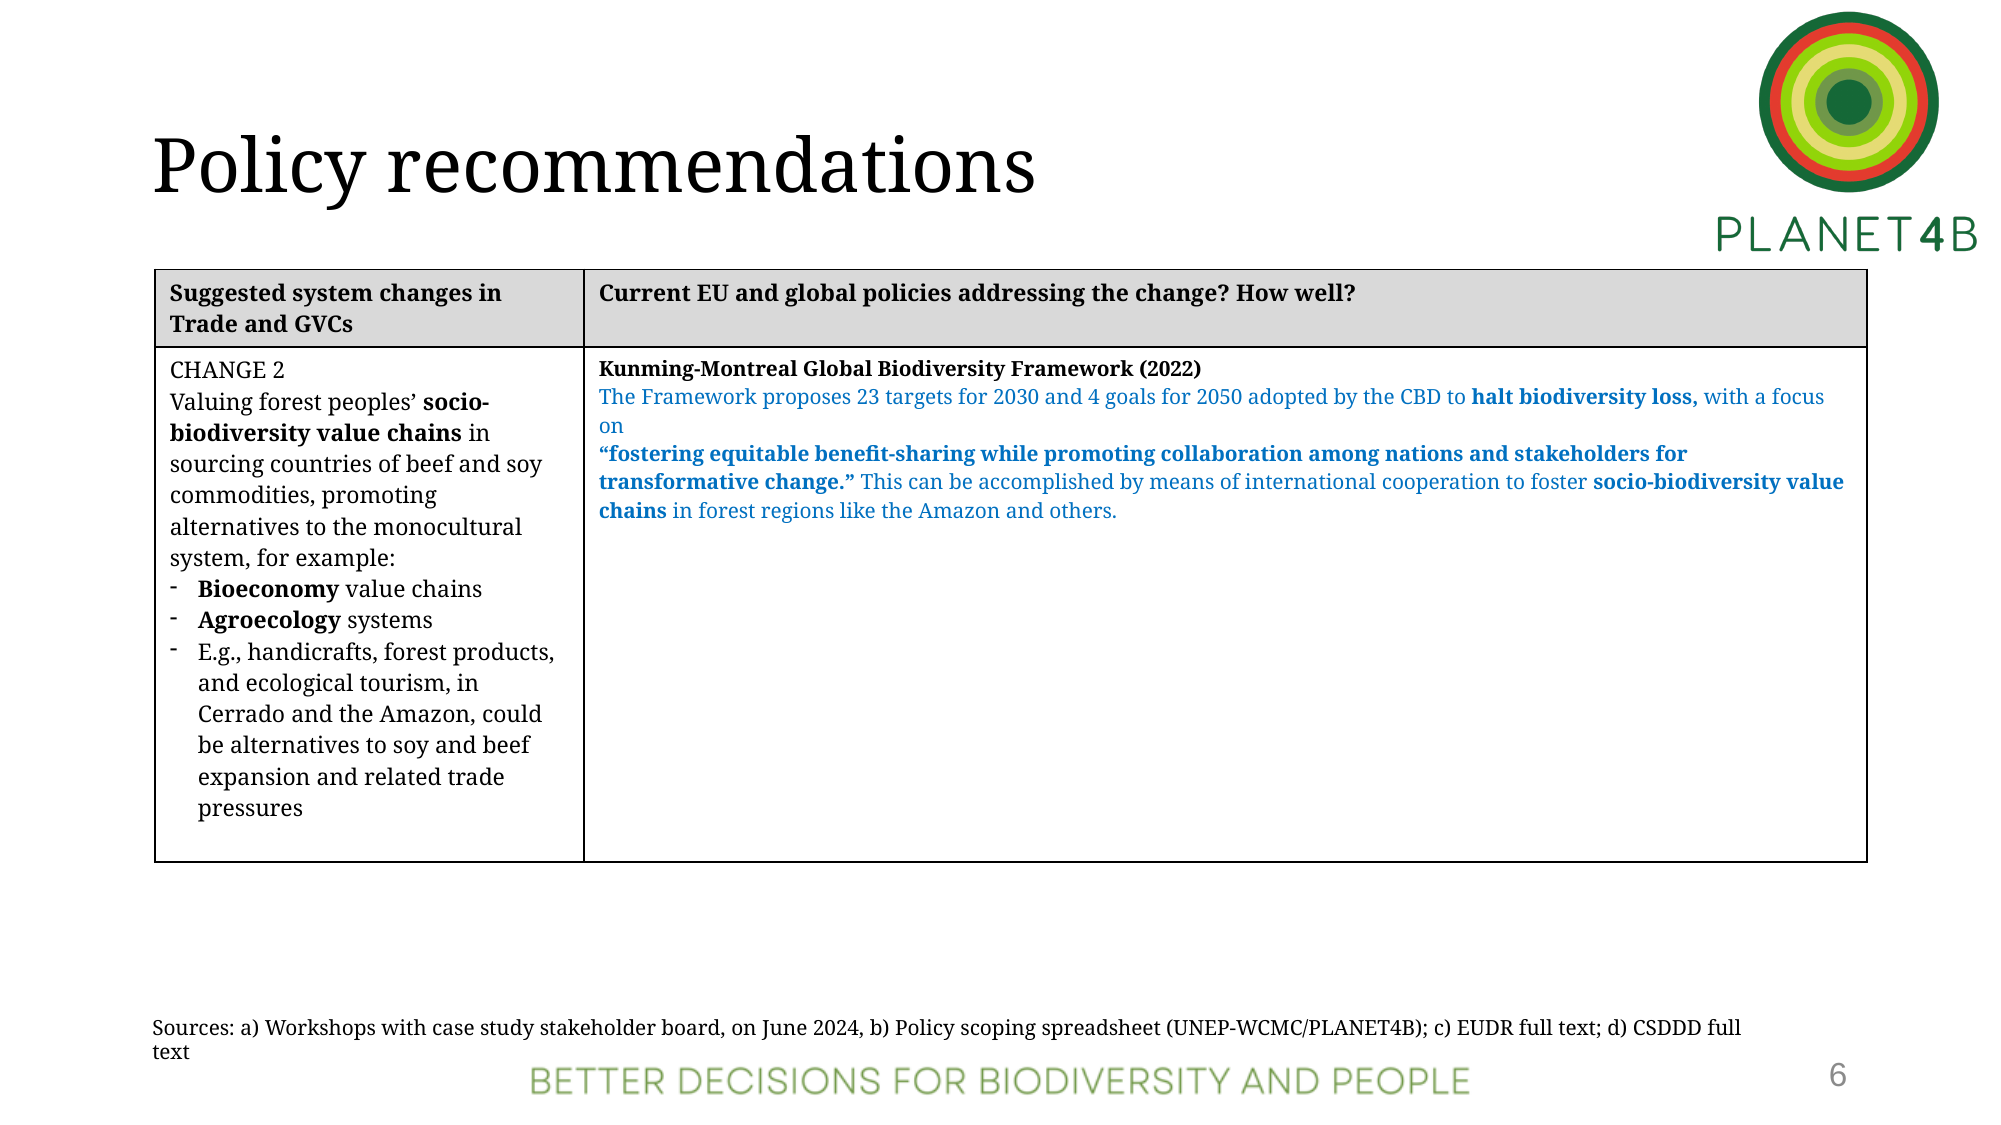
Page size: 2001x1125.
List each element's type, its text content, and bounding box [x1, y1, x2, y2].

picture [514, 1072, 1486, 1113]
table_cell CHANGE 2 Valuing forest peoples’ socio-biodiversity value chains in sourcing countries of beef and soy commodities, promoting alternatives to the monocultural system, for example: Bioeconomy value chains Agroecology systems E.g., handicrafts, forest products, and ecological tourism, in Cerrado and the Amazon, could be alternatives to soy and beef expansion and related trade pressures [156, 348, 583, 861]
table_cell Kunming-Montreal Global Biodiversity Framework (2022) The Framework proposes 23 targets for 2030 and 4 goals for 2050 adopted by the CBD to halt biodiversity loss, with a focus on “fostering equitable benefit-sharing while promoting collaboration among nations and stakeholders for transformative change.” This can be accomplished by means of international cooperation to foster socio-biodiversity value chains in forest regions like the Amazon and others. [585, 348, 1866, 861]
table_header Current EU and global policies addressing the change? How well? [585, 270, 1866, 346]
slide_number 6 [1412, 1042, 1863, 1103]
text_box Sources: a) Workshops with case study stakeholder board, on June 2024, b) Policy scoping spreadsheet (UNEP-WCMC/PLANET4B); c) EUDR full text; d) CSDDD full text [137, 956, 1783, 1072]
table_header Suggested system changes in Trade and GVCs [156, 278, 583, 346]
picture [1708, 1, 1986, 263]
title Policy recommendations [137, 59, 1863, 278]
